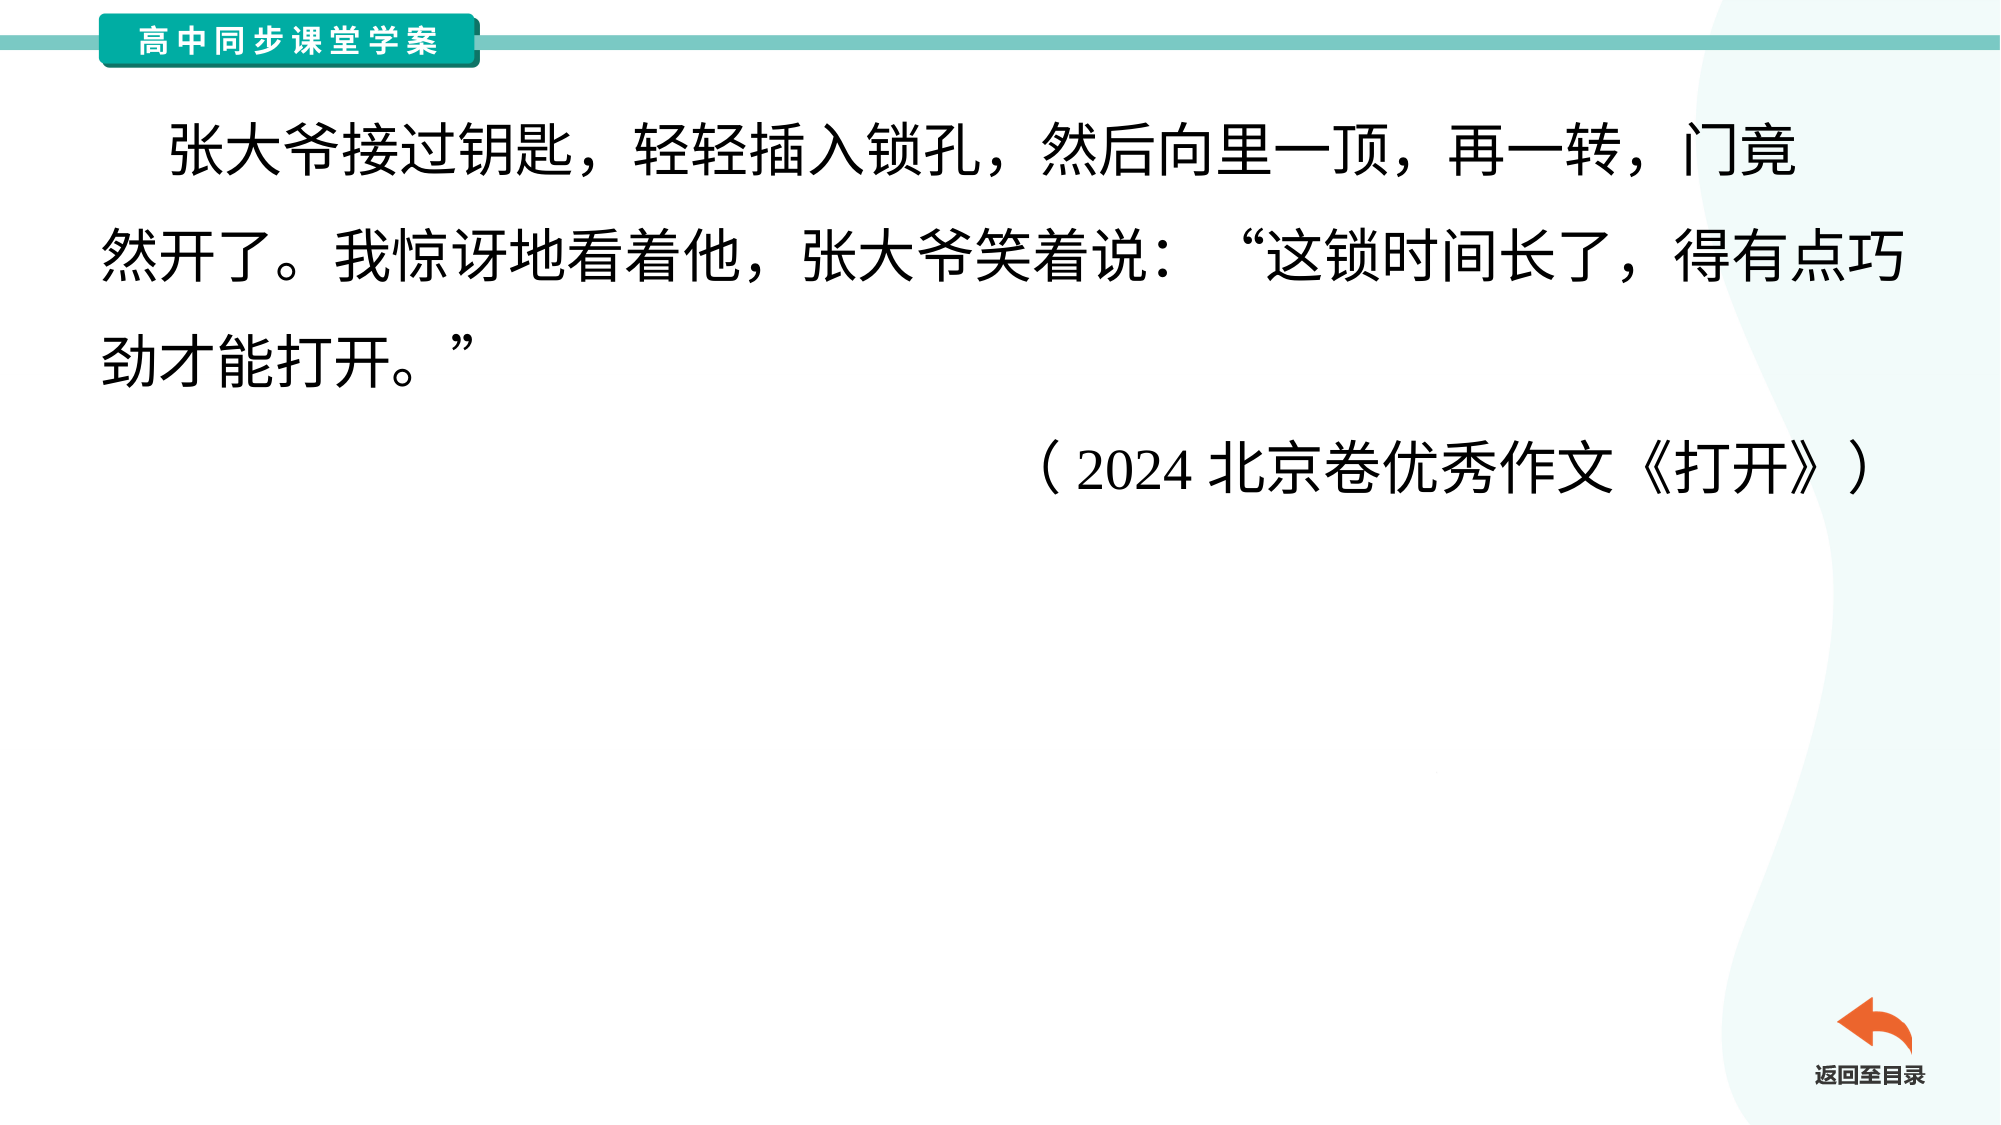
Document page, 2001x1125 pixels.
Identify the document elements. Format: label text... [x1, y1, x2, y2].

text_box 张大爷接过钥匙，轻轻插入锁孔，然后向里一顶，再一转，门竟 然开了。我惊讶地看着他，张大爷笑着说：“这锁时间长了，得有点巧 劲才能打开。” （2024北京卷优秀作文《打开》） [100, 76, 1899, 502]
picture [0, 0, 2000, 1125]
